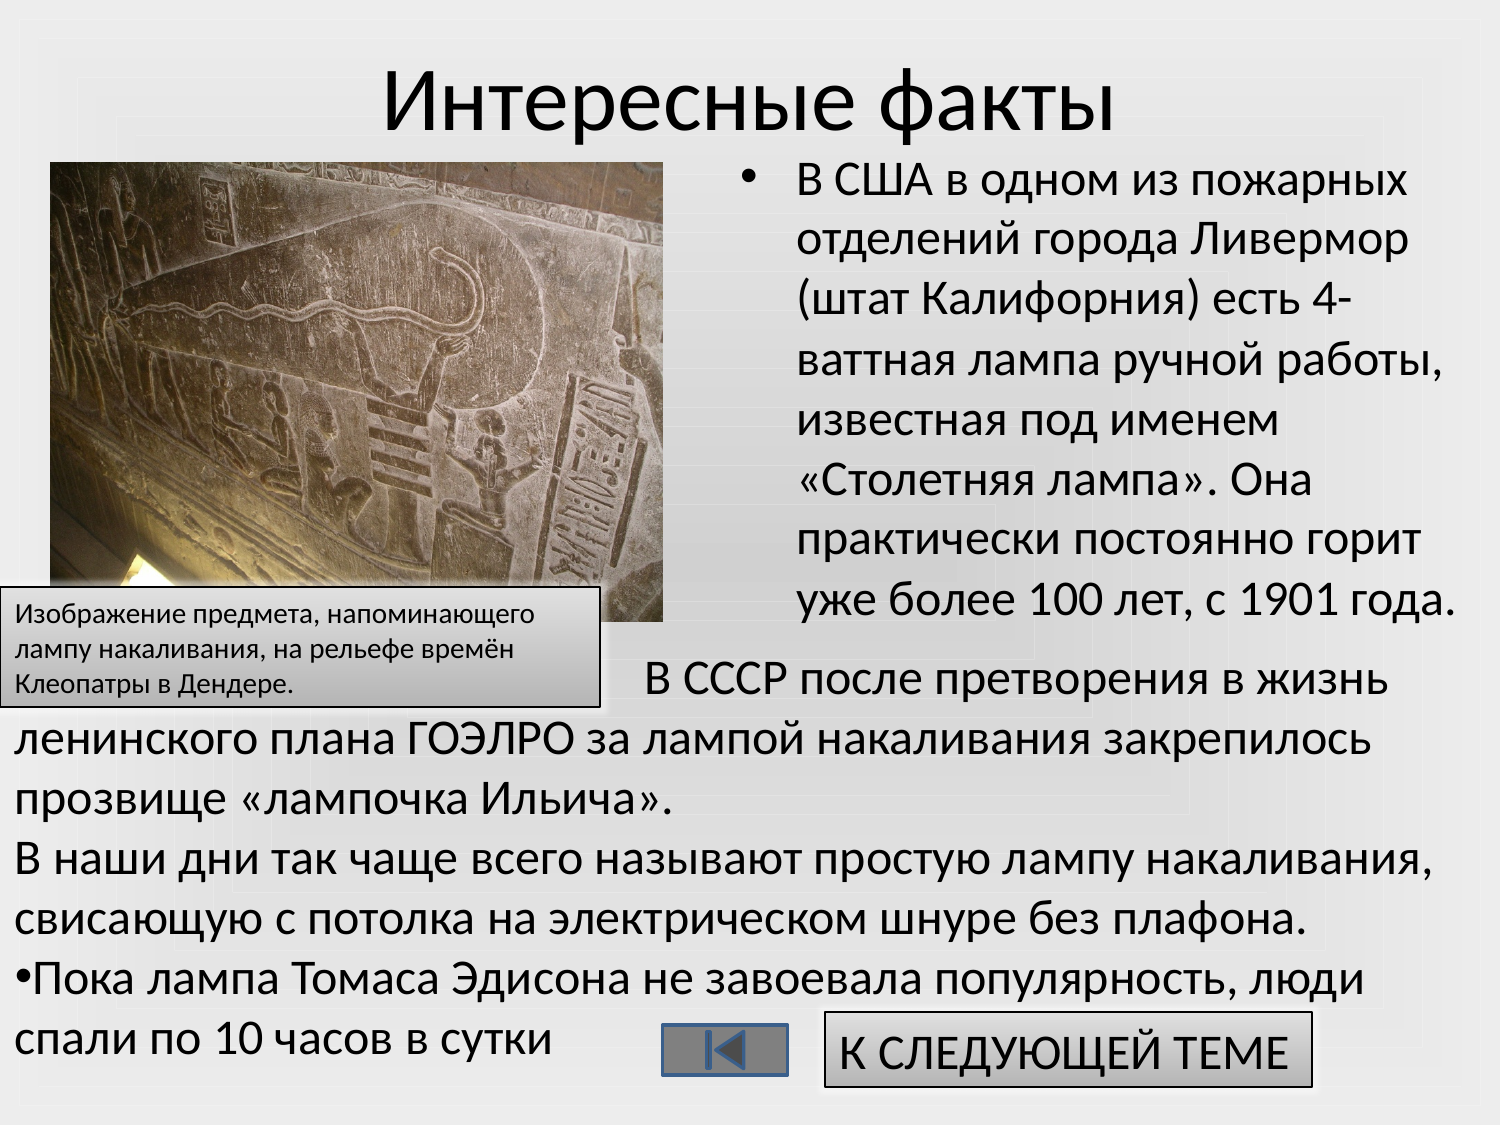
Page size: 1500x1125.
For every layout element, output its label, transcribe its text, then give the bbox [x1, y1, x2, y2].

text_box К следующей теме [824, 1011, 1313, 1088]
text_box [661, 1023, 789, 1077]
list В США в одном из пожарных отделений города Ливермор (штат Калифорния) есть 4-ваттная лампа ручной работы, известная под именем «Столетняя лампа». Она практически постоянно горит уже более 100 лет, с 1901 года. [725, 137, 1500, 713]
text_box Изображение предмета, напоминающего лампу накаливания, на рельефе времён Клеопатры в Дендере. [0, 586, 601, 708]
title Интересные факты [75, 0, 1425, 188]
text_box В СССР после претворения в жизнь ленинского плана ГОЭЛРО за лампой накаливания закрепилось прозвище «лампочка Ильича». В наши дни так чаще всего называют простую лампу накаливания, свисающую с потолка на электрическом шнуре без плафона. Пока лампа Томаса Эдисона не завоевала популярность, люди спали по 10 часов в сутки [0, 637, 1450, 1118]
picture [49, 162, 663, 623]
